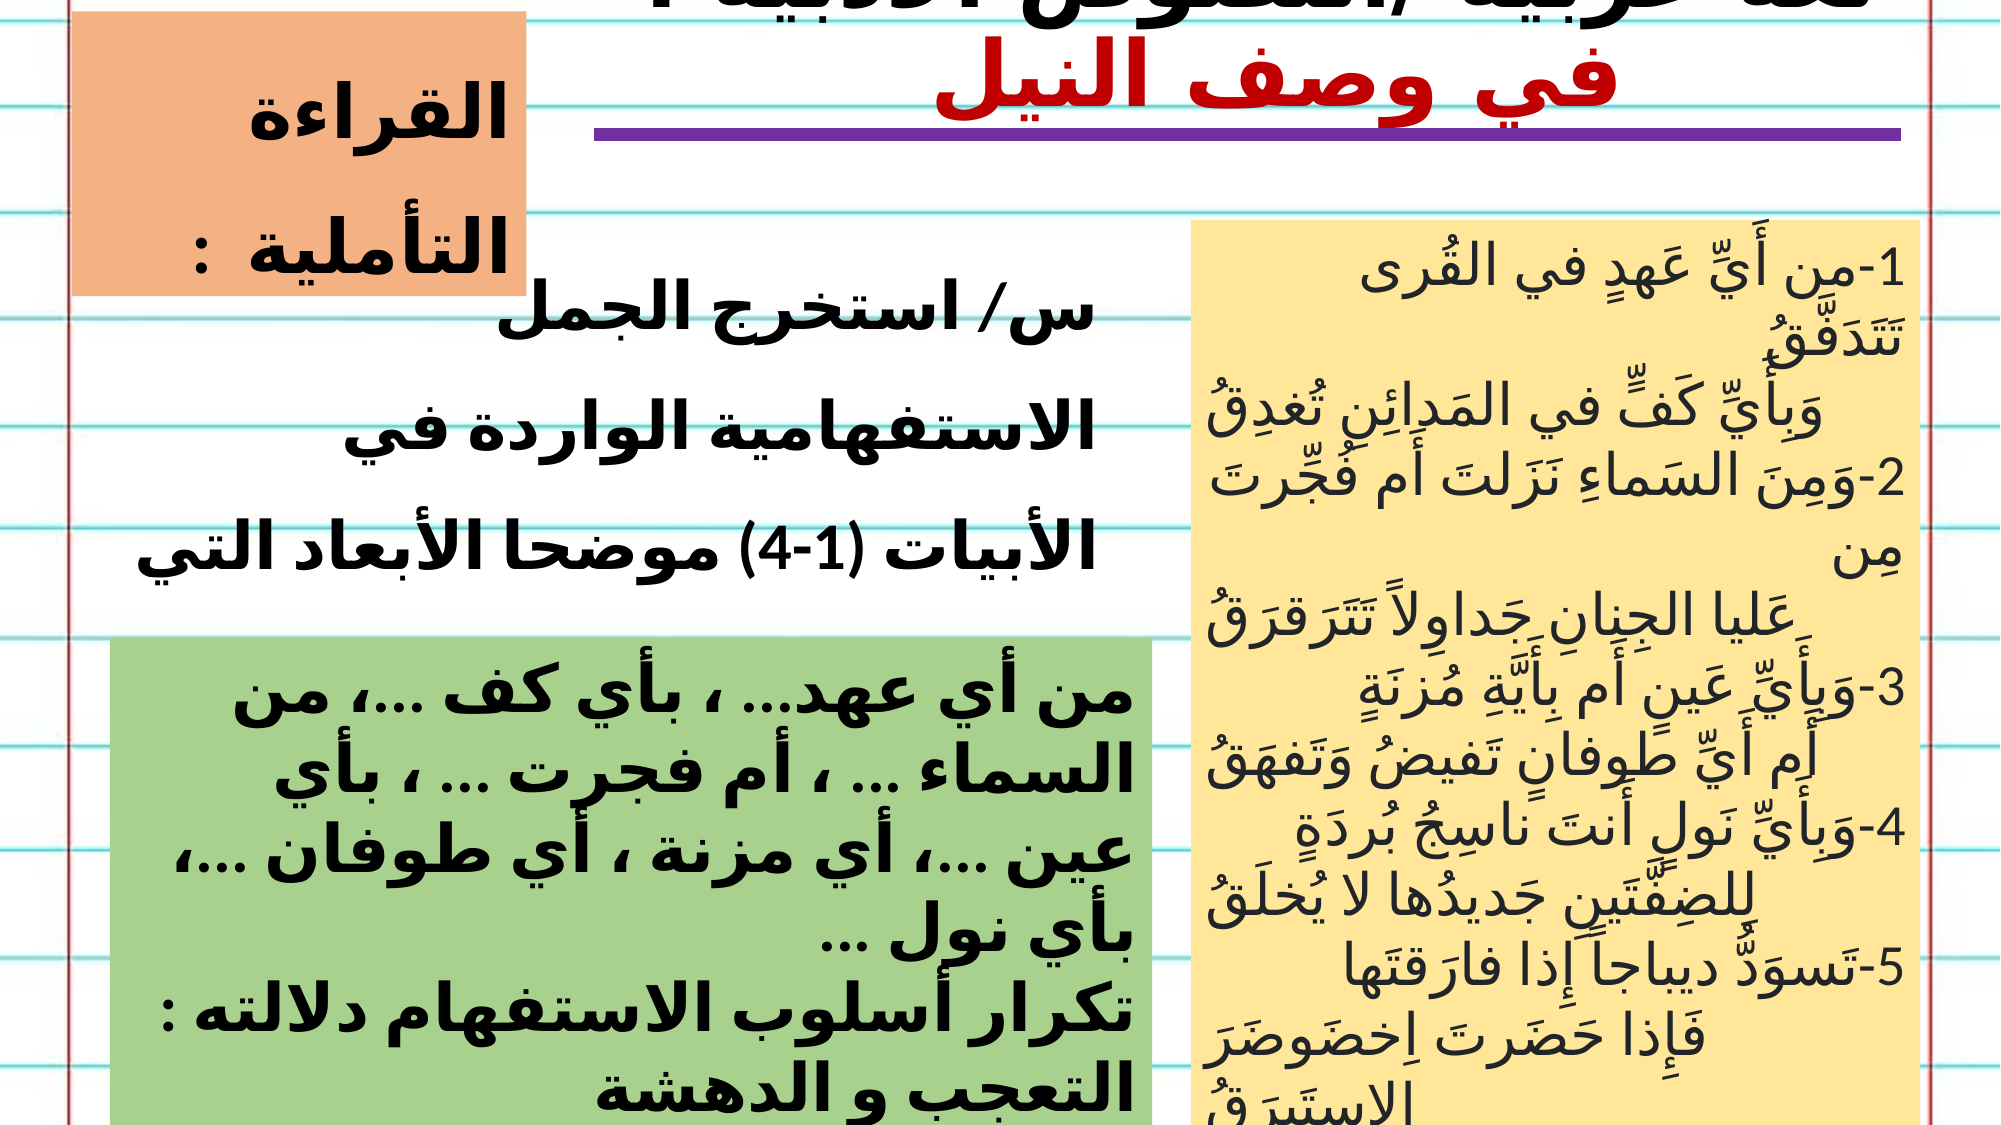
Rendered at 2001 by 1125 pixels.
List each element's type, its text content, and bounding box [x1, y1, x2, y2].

text_box 1-من أَيِّ عَهدٍ في القُرى تَتَدَفَّقُ وَبِأَيِّ كَفٍّ في المَدائِنِ تُغدِقُ 2-وَمِنَ السَماءِ نَزَلتَ أَم فُجِّرتَ مِن عَليا الجِنانِ جَداوِلاً تَتَرَقرَقُ 3-وَبِأَيِّ عَينٍ أَم بِأَيَّةِ مُزنَةٍ أَم أَيِّ طوفانٍ تَفيضُ وَتَفهَقُ 4-وَبِأَيِّ نَولٍ أَنتَ ناسِجُ بُردَةٍ لِلضِفَّتَينِ جَديدُها لا يُخلَقُ 5-تَسوَدُّ ديباجاً إِذا فارَقتَها فَإِذا حَضَرتَ اِخضَوضَرَ الإِستَبرَقُ 6-في كُلِّ آوِنَةٍ تُبَدِّلُ صِبغَةً عَجَباً وَأَنتَ الصابِغُ المُتَأَنِّقُ [1190, 219, 1921, 1125]
picture [1189, 0, 1396, 11]
text_box س/ استخرج الجمل الاستفهامية الواردة في الأبيات (1-4) موضحا الأبعاد التي تحيل إليها . [116, 215, 1114, 638]
text_box من أي عهد... ، بأي كف ...، من السماء ... ، أم فجرت ... ، بأي عين ...، أي مزنة ، أي طوفان ...، بأي نول ... تكرار أسلوب الاستفهام دلالته : التعجب و الدهشة [109, 638, 1153, 1125]
text_box القراءة التأملية : [71, 11, 527, 297]
picture [1402, 0, 1614, 11]
picture [0, 0, 2001, 1125]
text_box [594, 11, 1902, 135]
picture [1039, 0, 1066, 11]
picture [1079, 0, 1172, 11]
